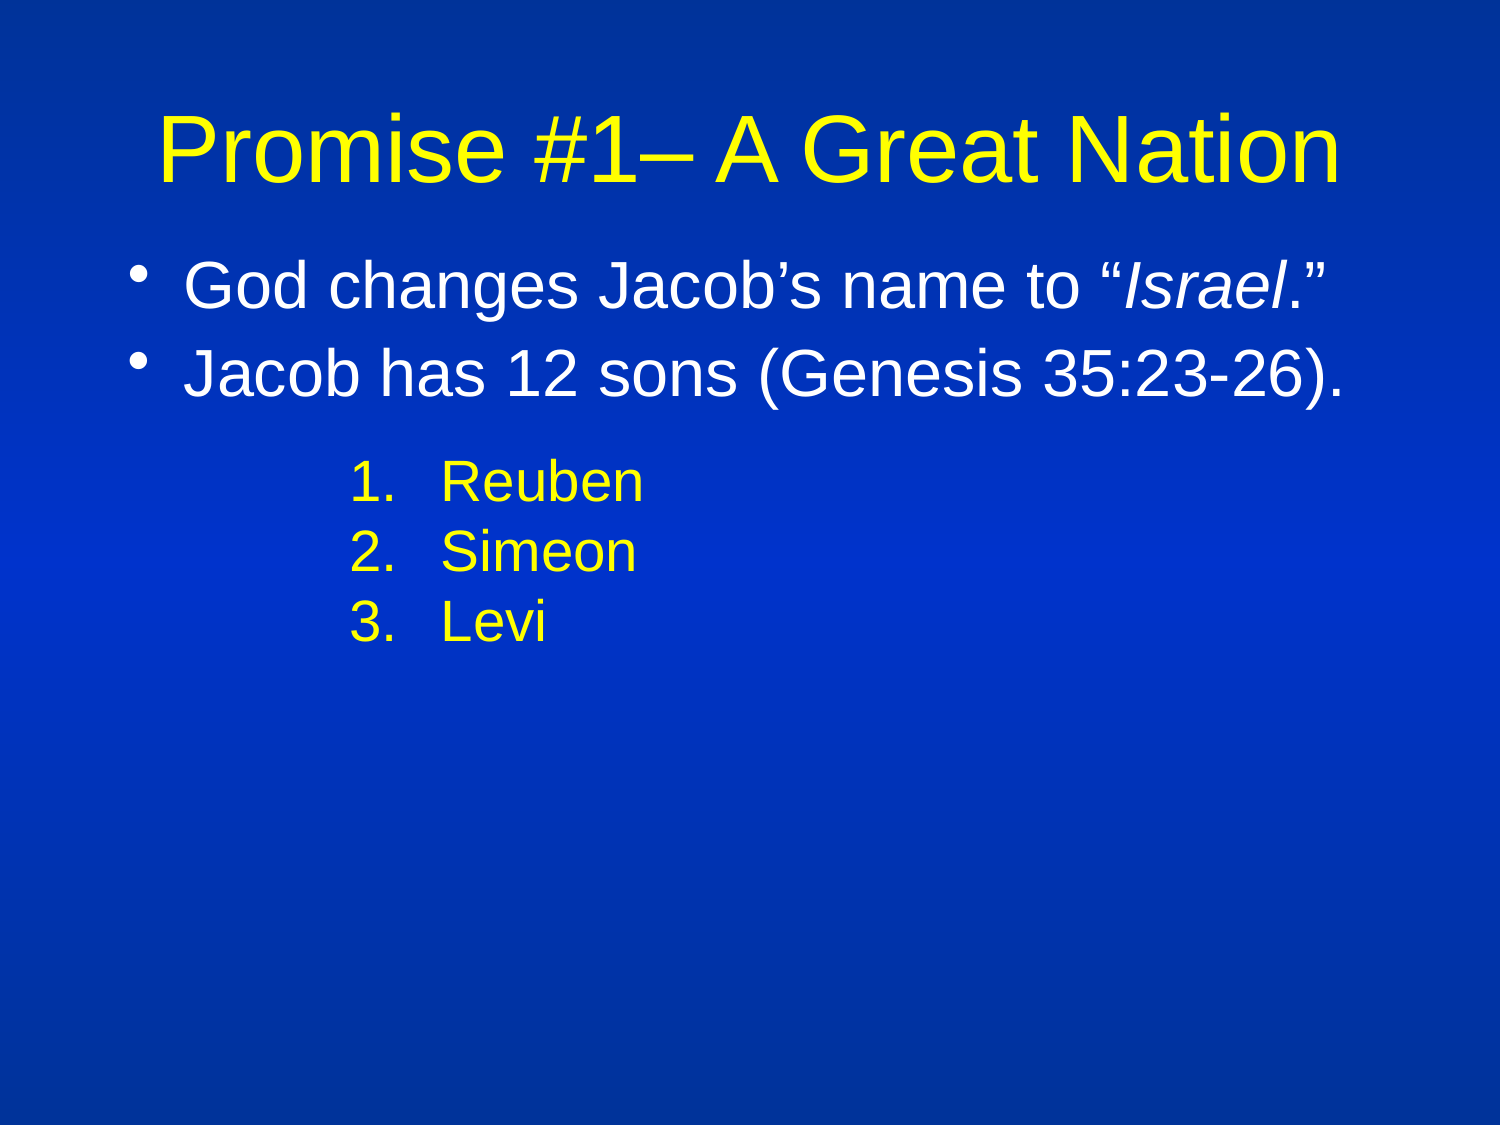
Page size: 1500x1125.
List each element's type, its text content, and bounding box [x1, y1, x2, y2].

text_box Jacob has 12 sons (Genesis 35:23-26). [112, 337, 1388, 438]
title Promise #1– A Great Nation [37, 50, 1463, 238]
text_box Reuben Simeon Levi [334, 435, 677, 721]
list God changes Jacob’s name to “Israel.” [112, 249, 1388, 337]
